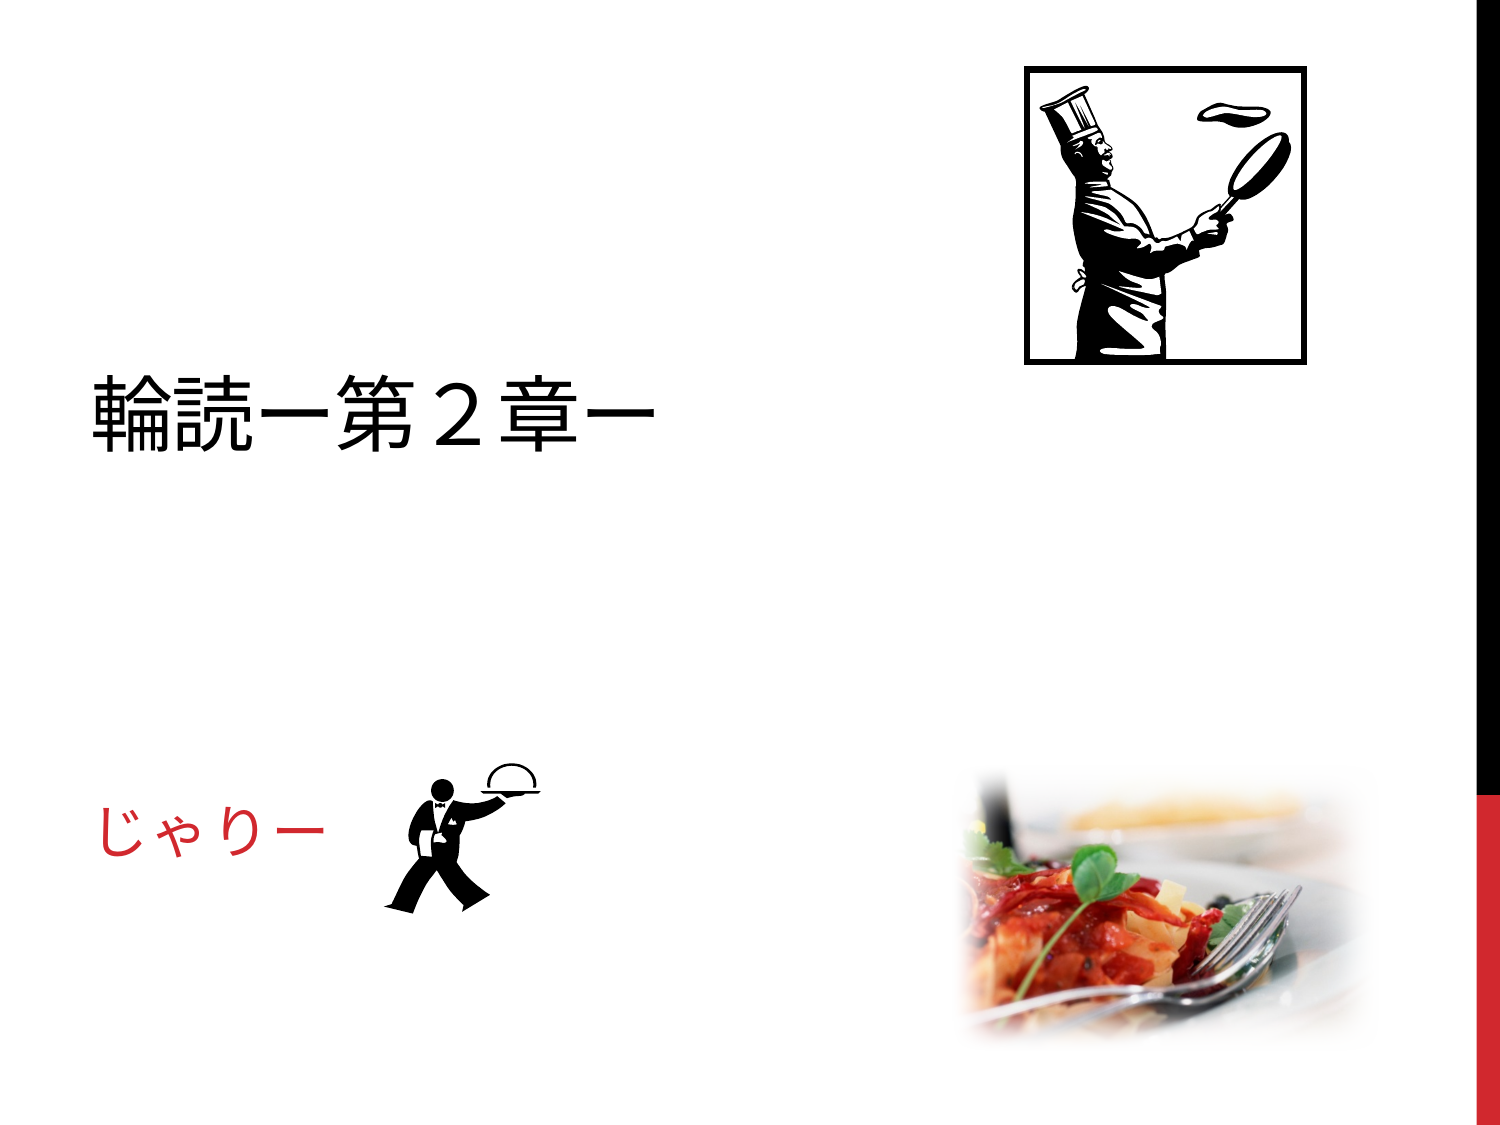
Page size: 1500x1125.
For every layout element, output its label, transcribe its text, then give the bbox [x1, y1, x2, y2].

subtitle じゃりー [75, 787, 948, 938]
picture [383, 762, 542, 915]
title 輪読ー第２章ー [75, 37, 1350, 787]
picture [1023, 65, 1308, 366]
picture [950, 762, 1381, 1054]
